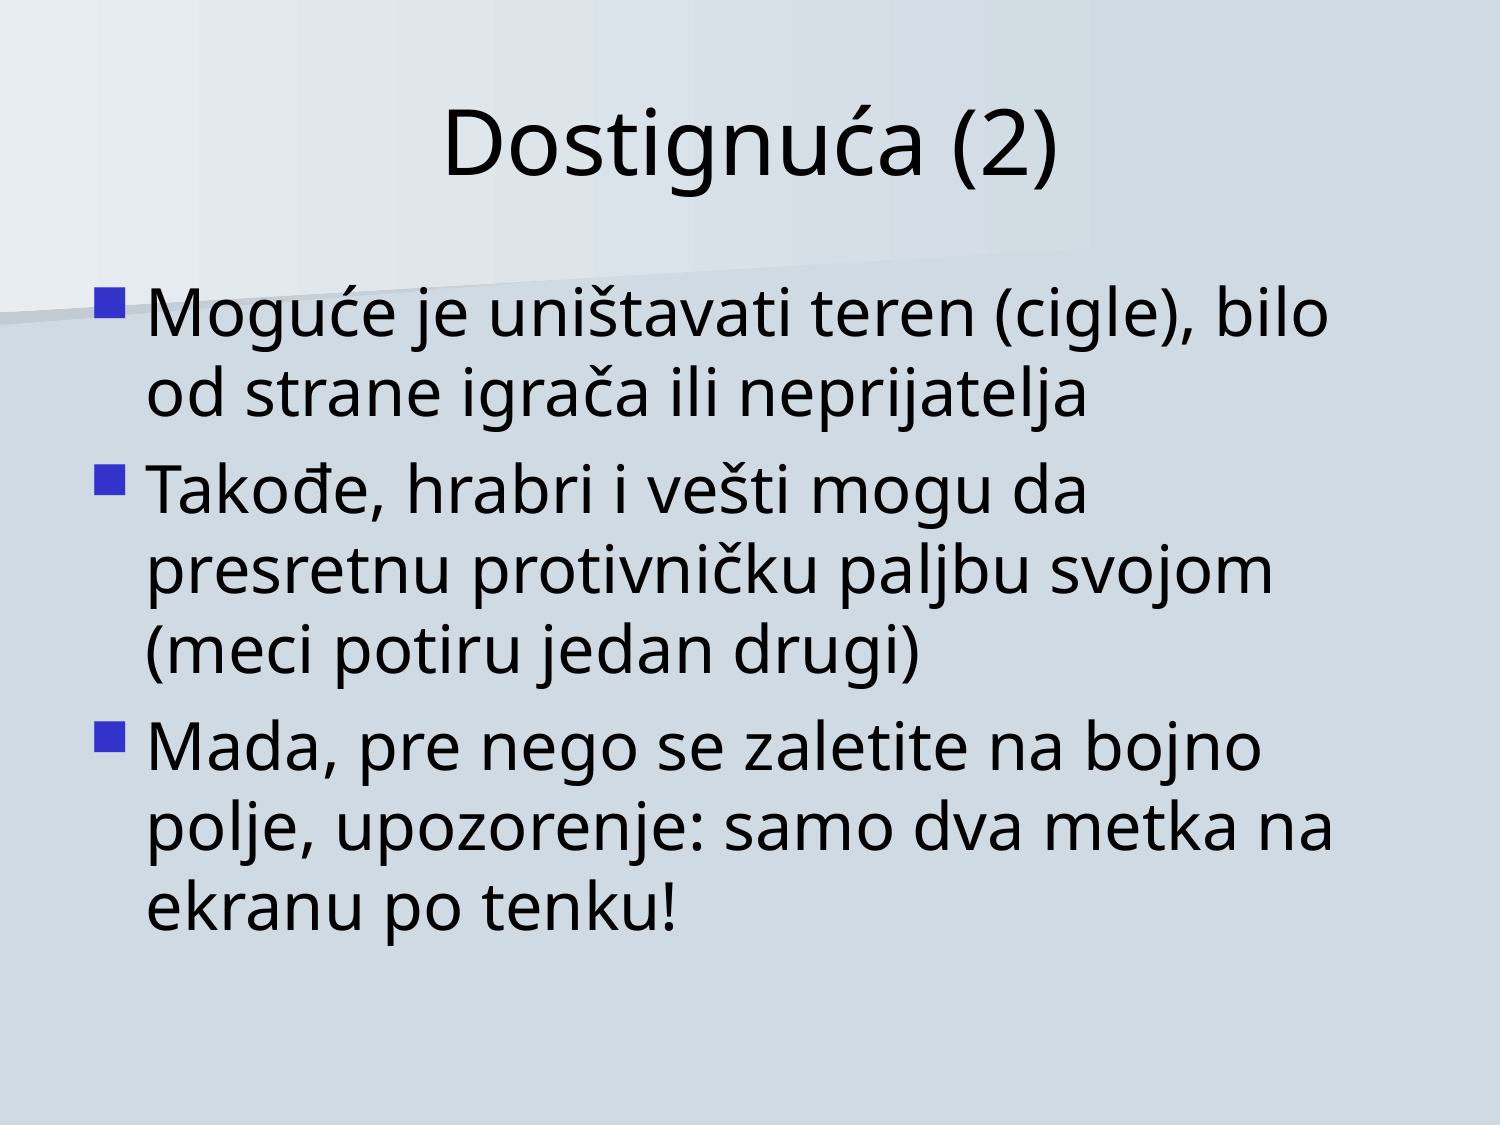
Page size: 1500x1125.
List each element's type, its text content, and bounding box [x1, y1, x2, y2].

text_box Moguće je uništavati teren (cigle), bilo od strane igrača ili neprijatelja Takođe, hrabri i vešti mogu da presretnu protivničku paljbu svojom (meci potiru jedan drugi) Mada, pre nego se zaletite na bojno polje, upozorenje: samo dva metka na ekranu po tenku! [74, 262, 1425, 1000]
text_box Dostignuća (2) [74, 45, 1425, 233]
